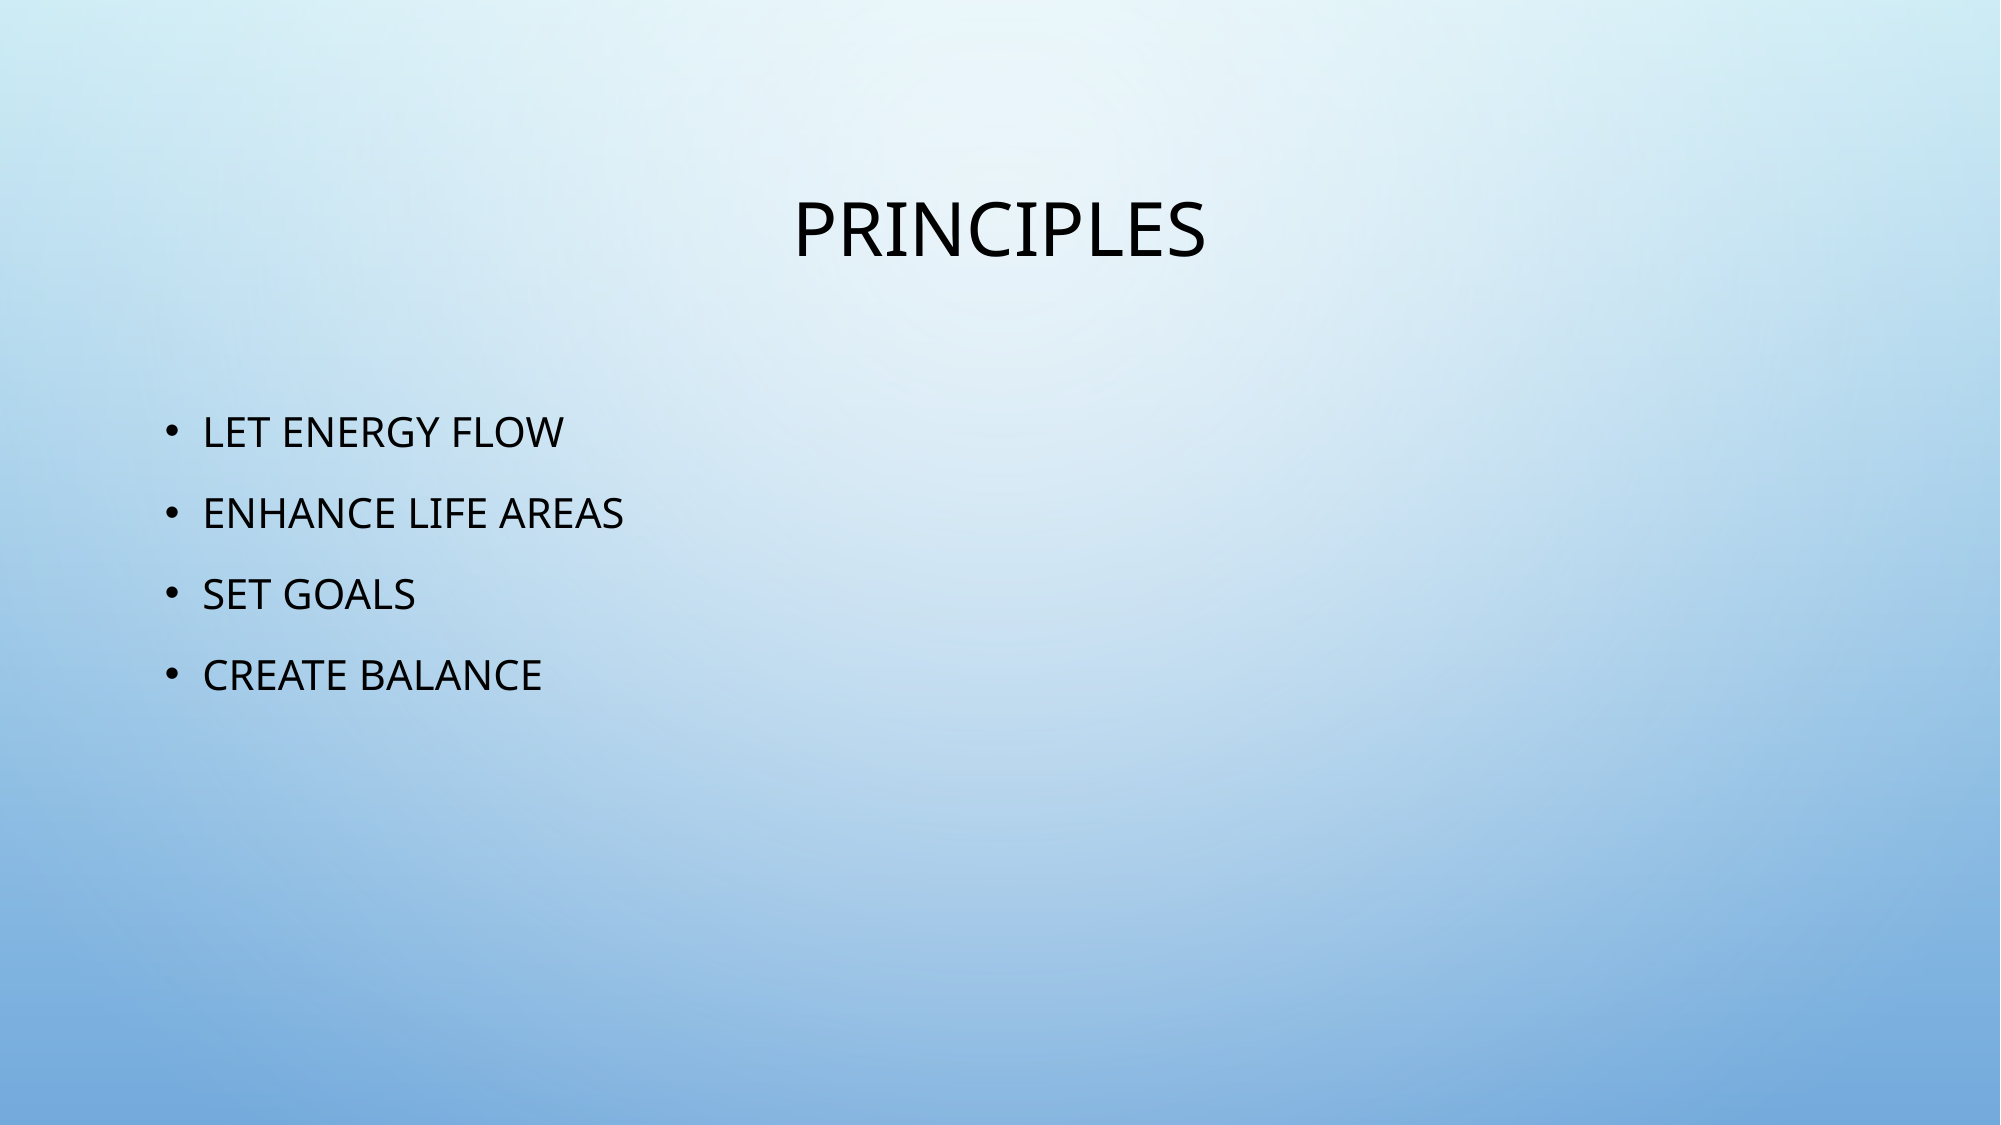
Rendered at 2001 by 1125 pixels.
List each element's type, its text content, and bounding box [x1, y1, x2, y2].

list Let energy flow Enhance life areas Set goals Create balance [149, 388, 1851, 950]
title Principles [149, 101, 1851, 364]
